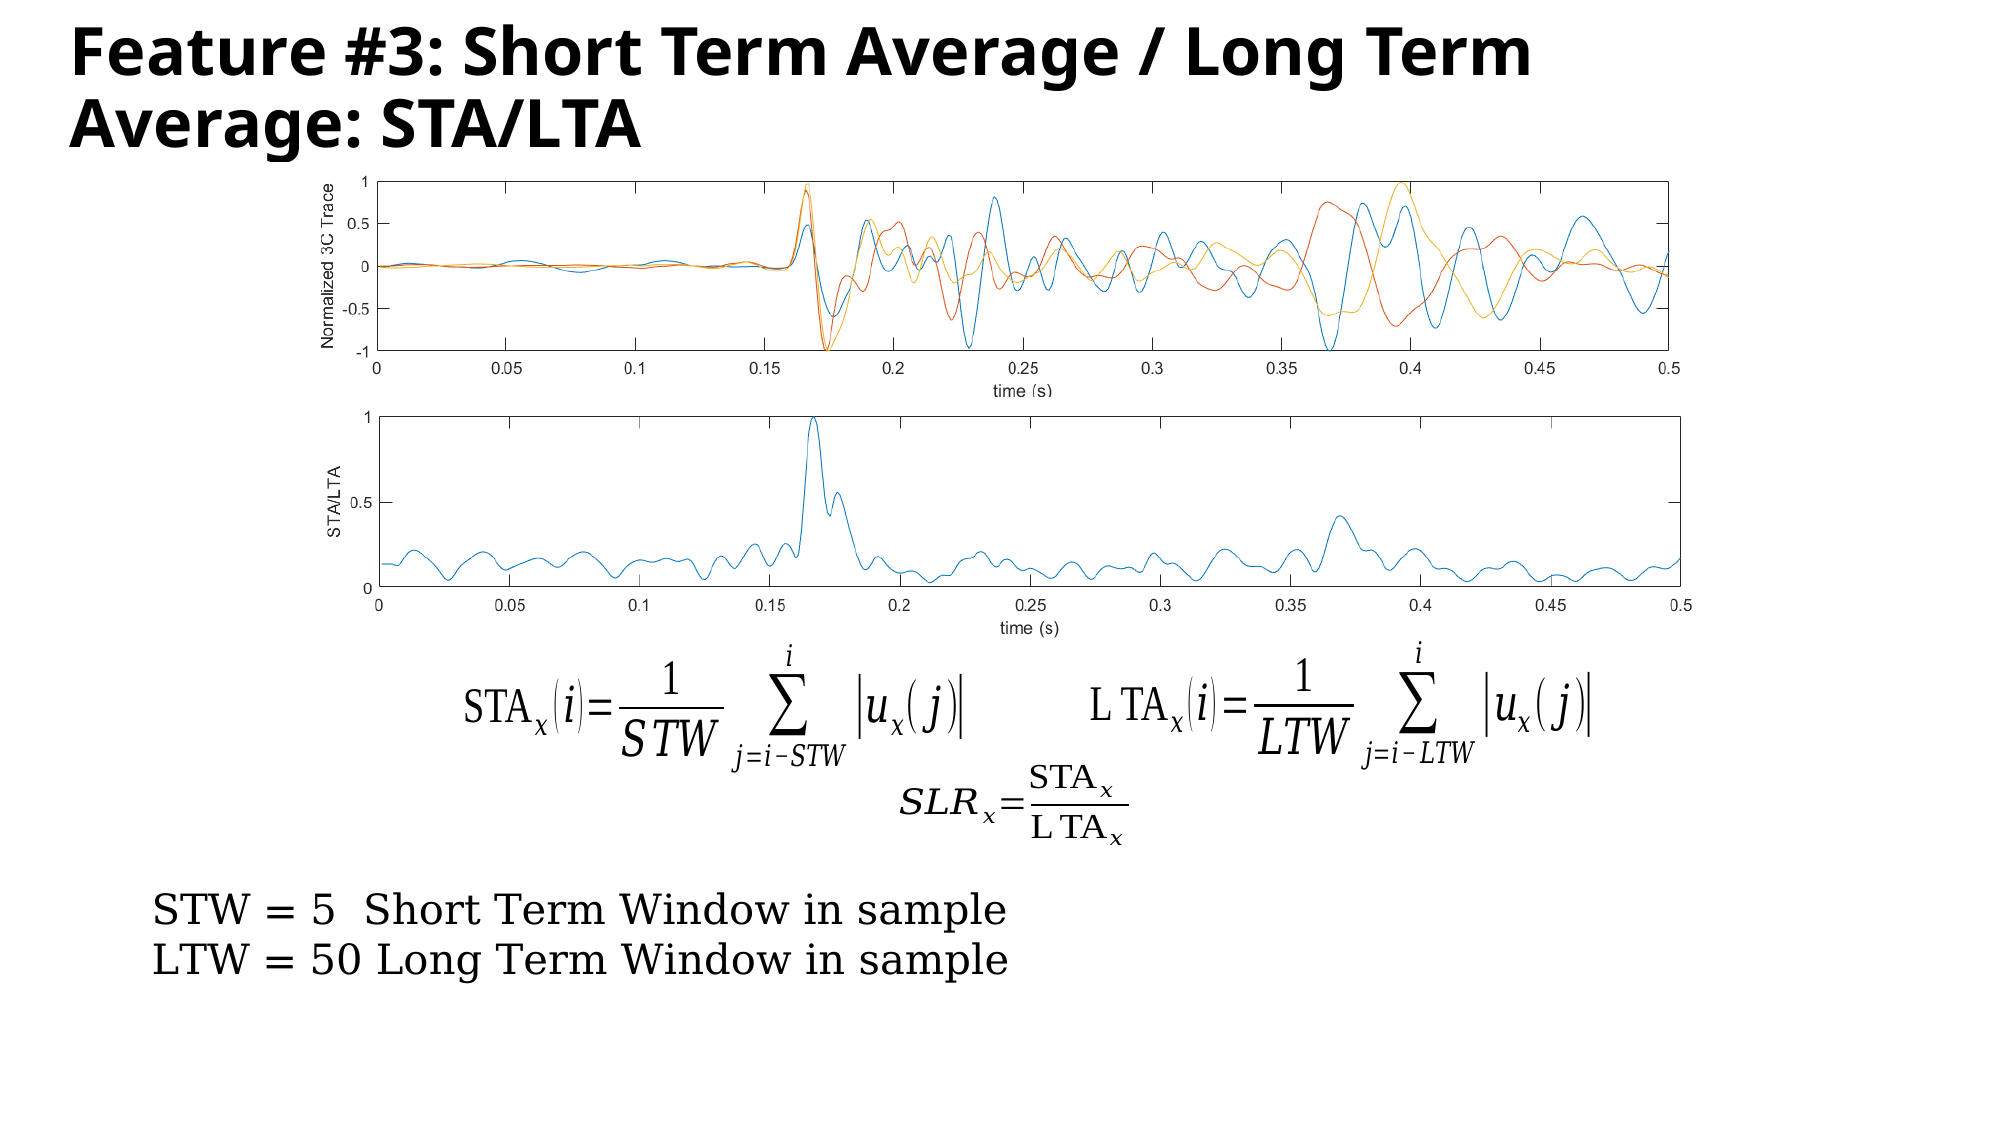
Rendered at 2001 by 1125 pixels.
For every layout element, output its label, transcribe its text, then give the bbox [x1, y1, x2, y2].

picture [160, 397, 1840, 638]
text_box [463, 635, 1598, 773]
title Feature #3: Short Term Average / Long Term Average: STA/LTA [55, 42, 1827, 138]
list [159, 162, 1827, 401]
text_box STW = 5 Short Term Window in sample LTW = 50 Long Term Window in sample [136, 875, 1025, 991]
